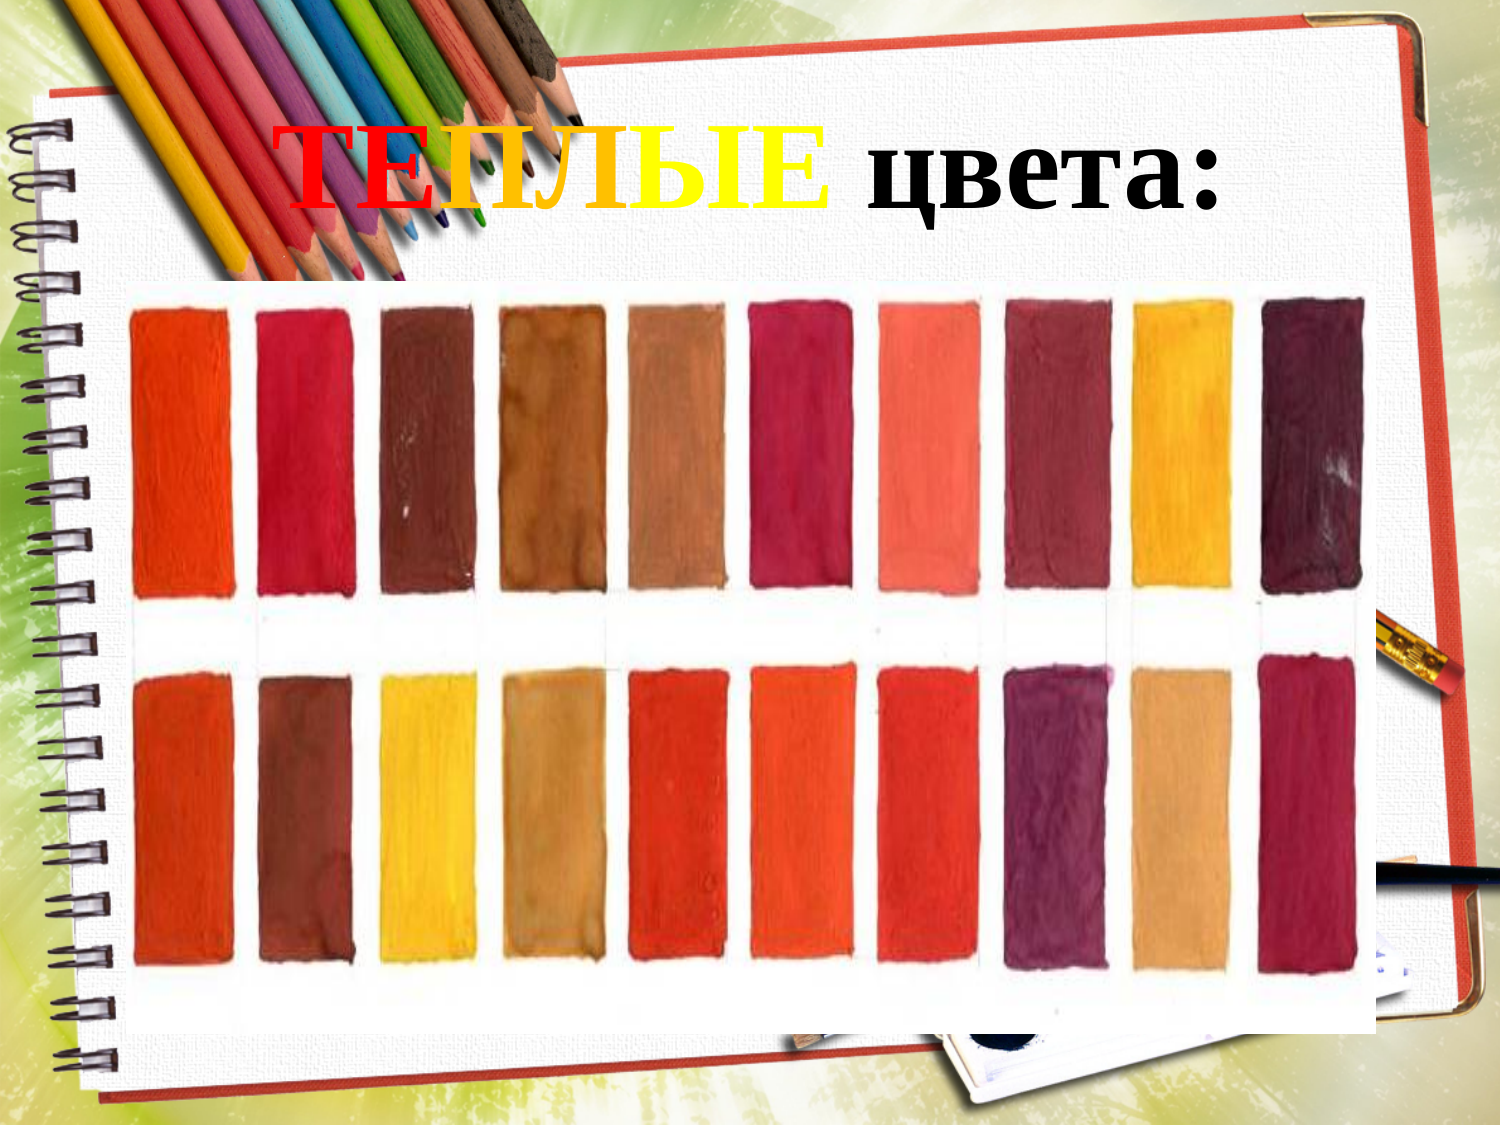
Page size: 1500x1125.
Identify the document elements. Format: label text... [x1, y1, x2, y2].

title ТЕПЛЫЕ цвета: [103, 59, 1397, 278]
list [126, 281, 1376, 1034]
picture [0, 0, 1500, 1125]
